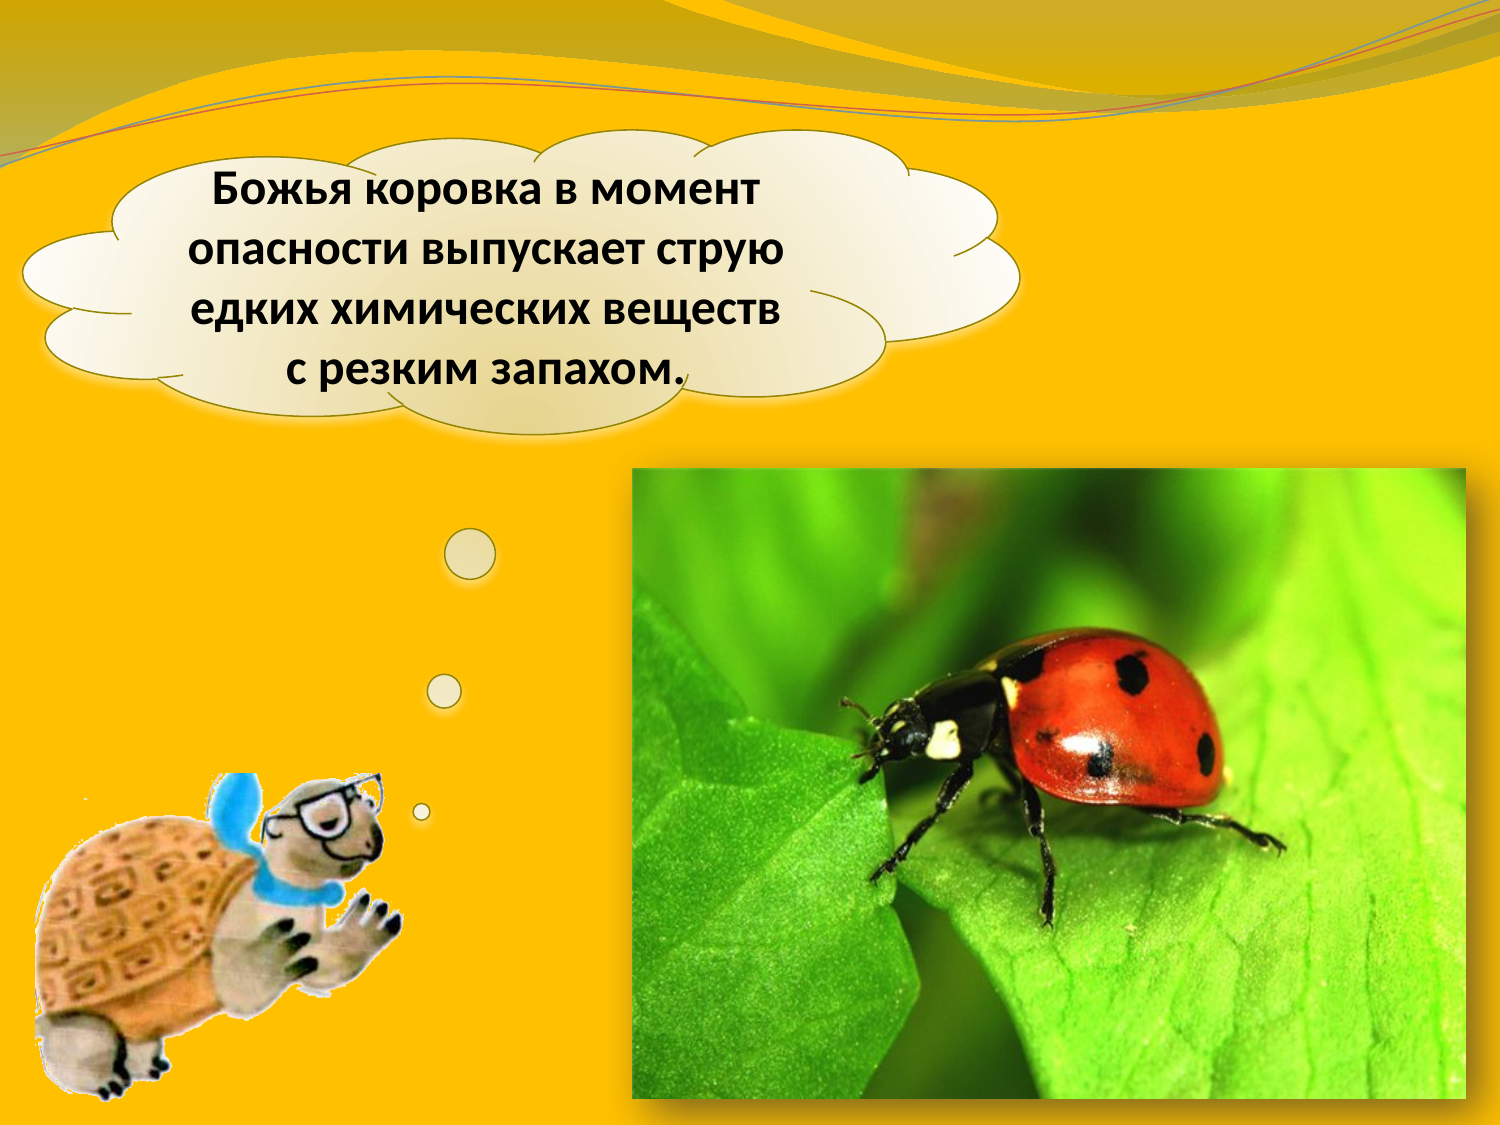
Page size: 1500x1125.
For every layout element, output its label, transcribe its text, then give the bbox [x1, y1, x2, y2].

picture [34, 773, 411, 1110]
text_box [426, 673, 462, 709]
text_box Божья коровка в момент опасности выпускает струю едких химических веществ с резким запахом. [21, 129, 1021, 436]
picture [632, 468, 1466, 1099]
text_box Божья коровка в момент опасности выпускает струю едких химических веществ с резким запахом. [443, 527, 497, 581]
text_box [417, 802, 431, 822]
